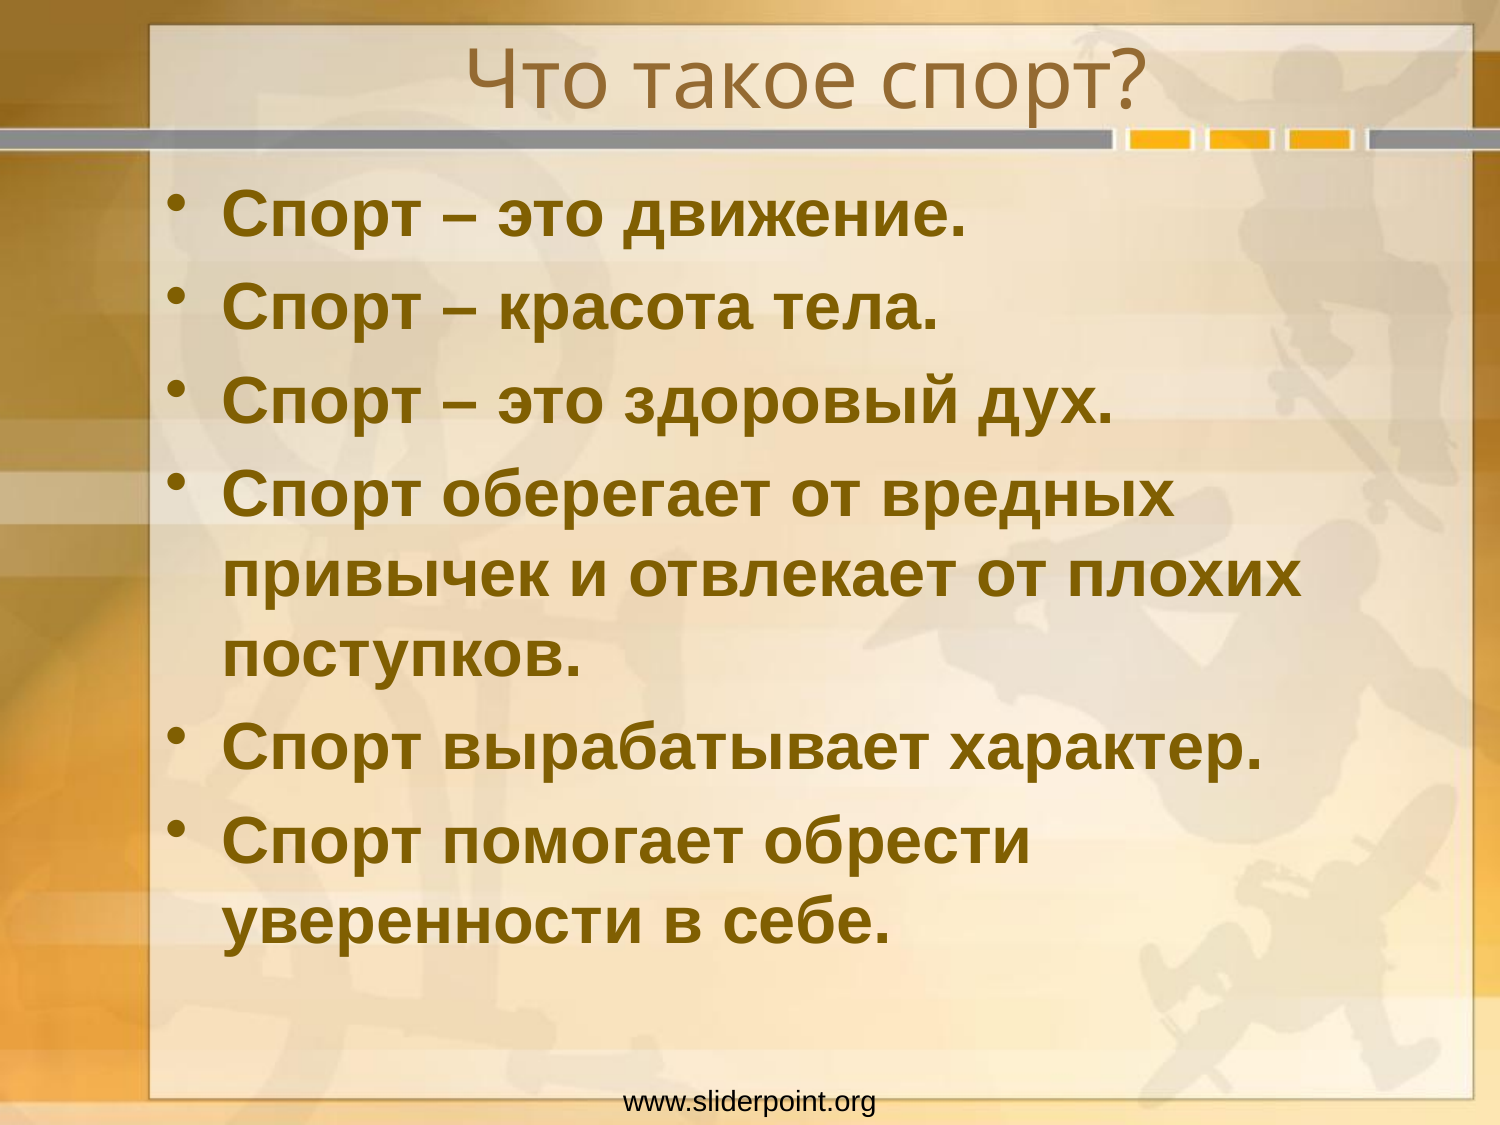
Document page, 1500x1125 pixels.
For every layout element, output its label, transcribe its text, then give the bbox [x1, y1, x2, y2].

title Что такое спорт? [149, 0, 1463, 151]
picture [0, 0, 1500, 1125]
list Спорт – это движение. Спорт – красота тела. Спорт – это здоровый дух. Спорт оберегает от вредных привычек и отвлекает от плохих поступков. Спорт вырабатывает характер. Спорт помогает обрести уверенности в себе. [149, 162, 1463, 1051]
footer www.sliderpoint.org [512, 1074, 988, 1125]
